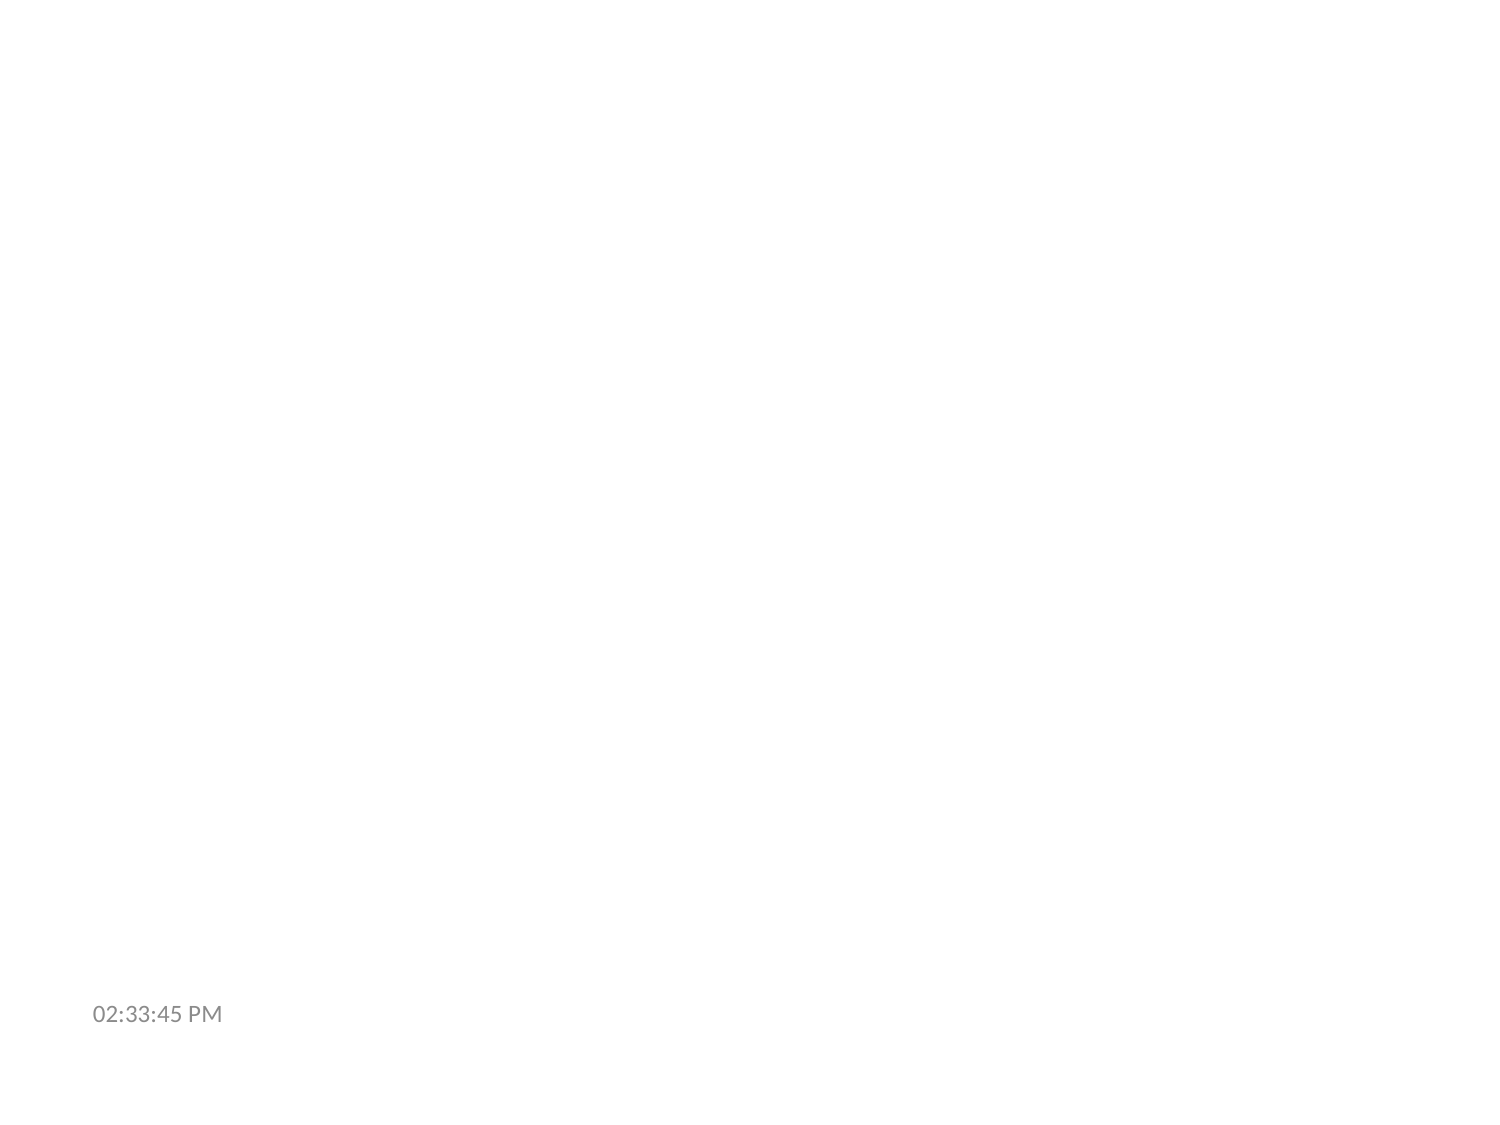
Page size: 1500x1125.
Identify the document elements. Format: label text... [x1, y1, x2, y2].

text_box 3:35:09 PM [77, 982, 428, 1043]
